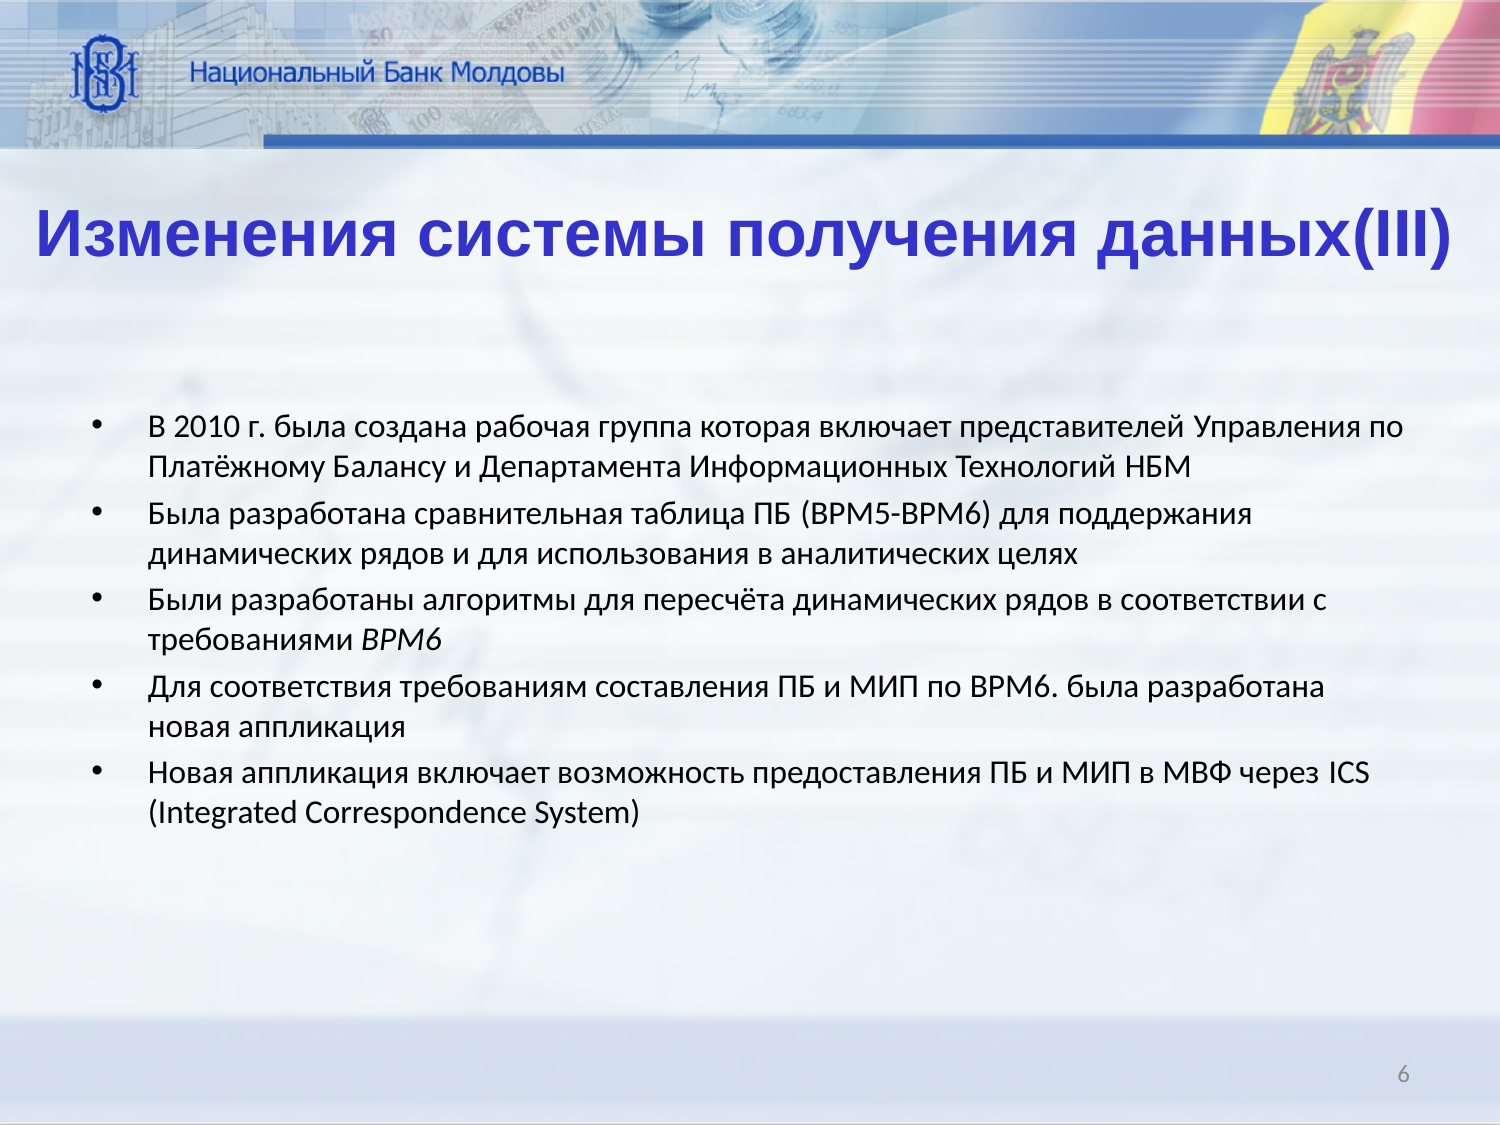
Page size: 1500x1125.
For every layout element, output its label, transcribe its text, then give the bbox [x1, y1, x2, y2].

slide_number 6 [1074, 1042, 1425, 1103]
text_box Изменения системы получения данных(III) [17, 160, 1471, 299]
picture [0, 0, 1500, 149]
text_box В 2010 г. была создана рабочая группа которая включает представителей Управления по Платёжному Балансу и Департамента Информационных Технологий НБМ Была разработана сравнительная таблица ПБ (BPM5-BPM6) для поддержания динамических рядов и для использования в аналитических целях Были разработаны алгоритмы для пересчёта динамических рядов в соответствии с требованиями BPM6 Для соответствия требованиям составления ПБ и МИП по BPM6. была разработана новая аппликация Новая аппликация включает возможность предоставления ПБ и МИП в МВФ через ICS (Integrated Correspondence System) [76, 397, 1424, 1024]
